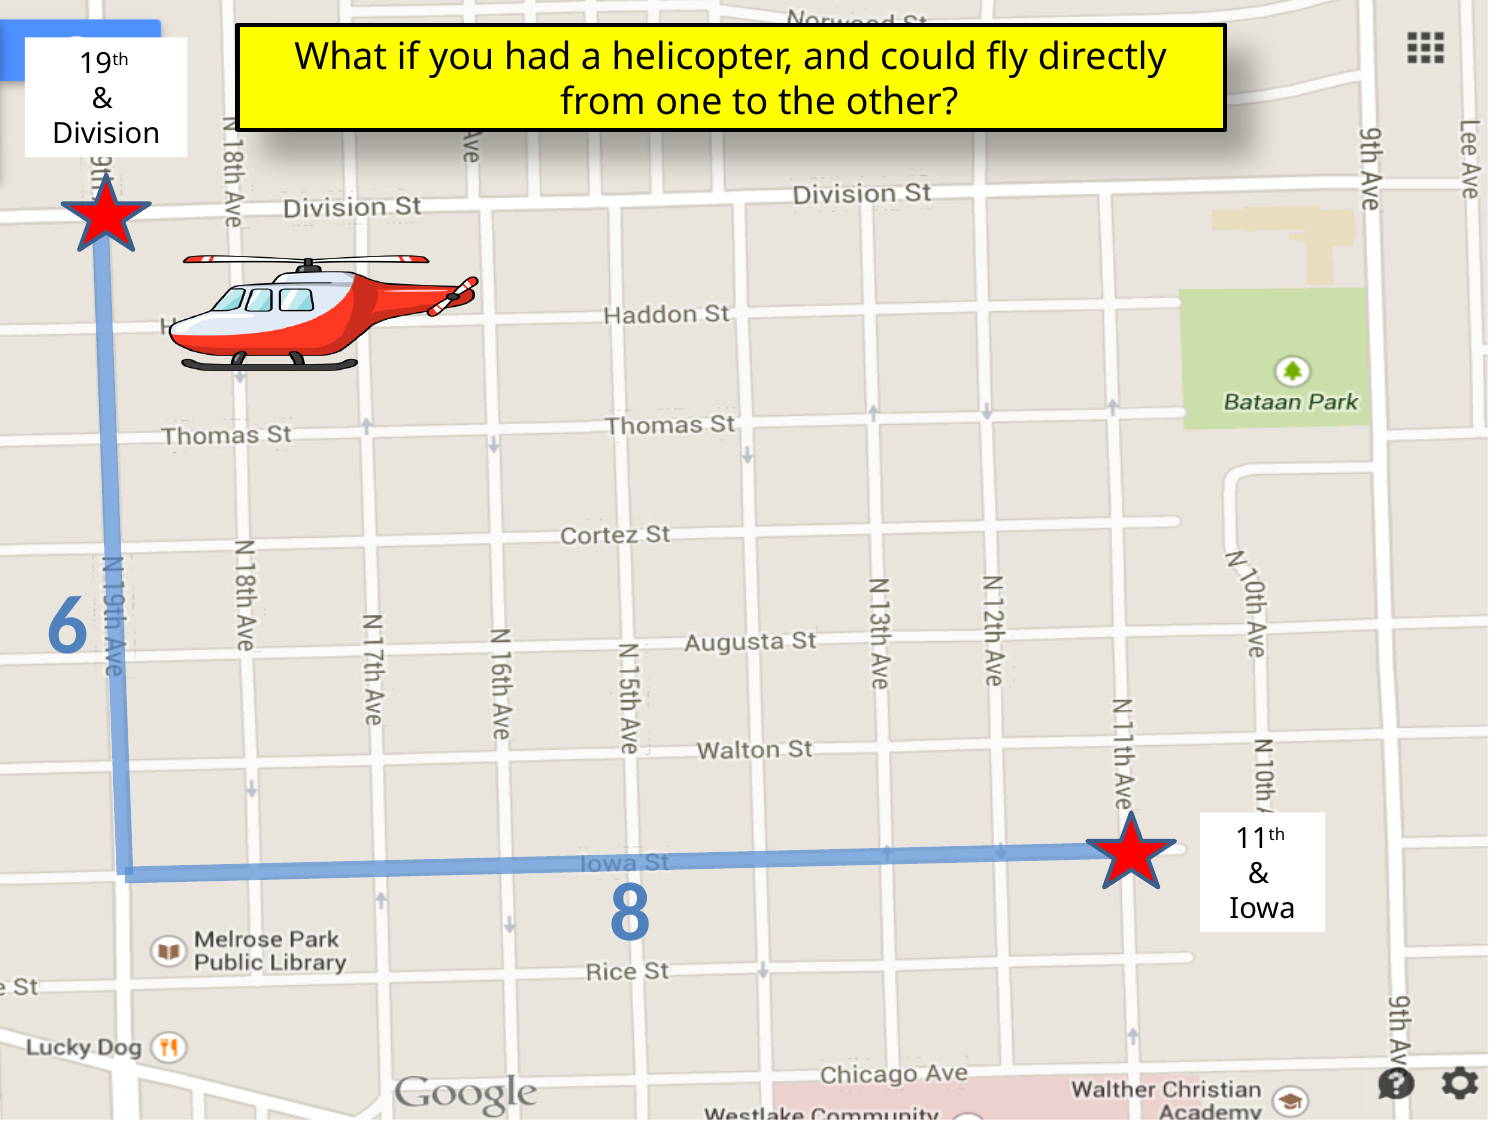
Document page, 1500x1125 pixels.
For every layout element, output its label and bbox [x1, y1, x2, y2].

text_box [124, 849, 1138, 876]
text_box [99, 212, 126, 876]
picture [0, 0, 1500, 1125]
